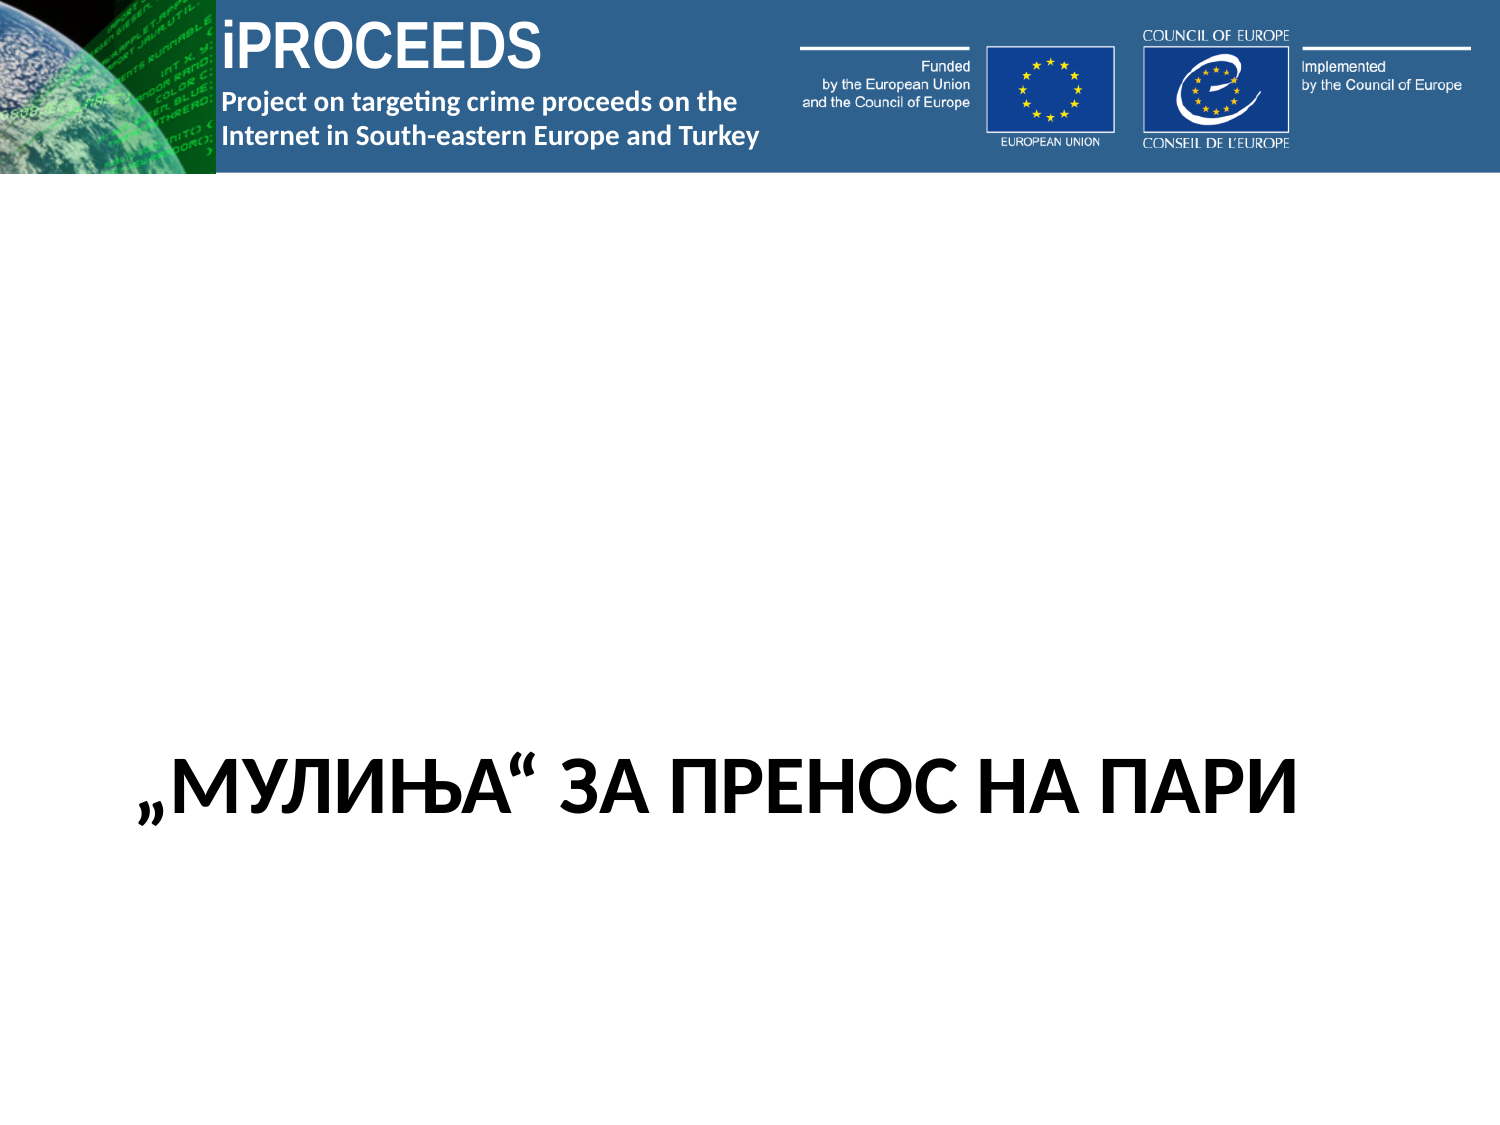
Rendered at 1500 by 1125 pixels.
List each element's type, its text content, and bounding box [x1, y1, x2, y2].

title „Мулиња“ за пренос на пари [118, 722, 1394, 947]
picture [800, 30, 1471, 148]
picture [0, 0, 216, 174]
